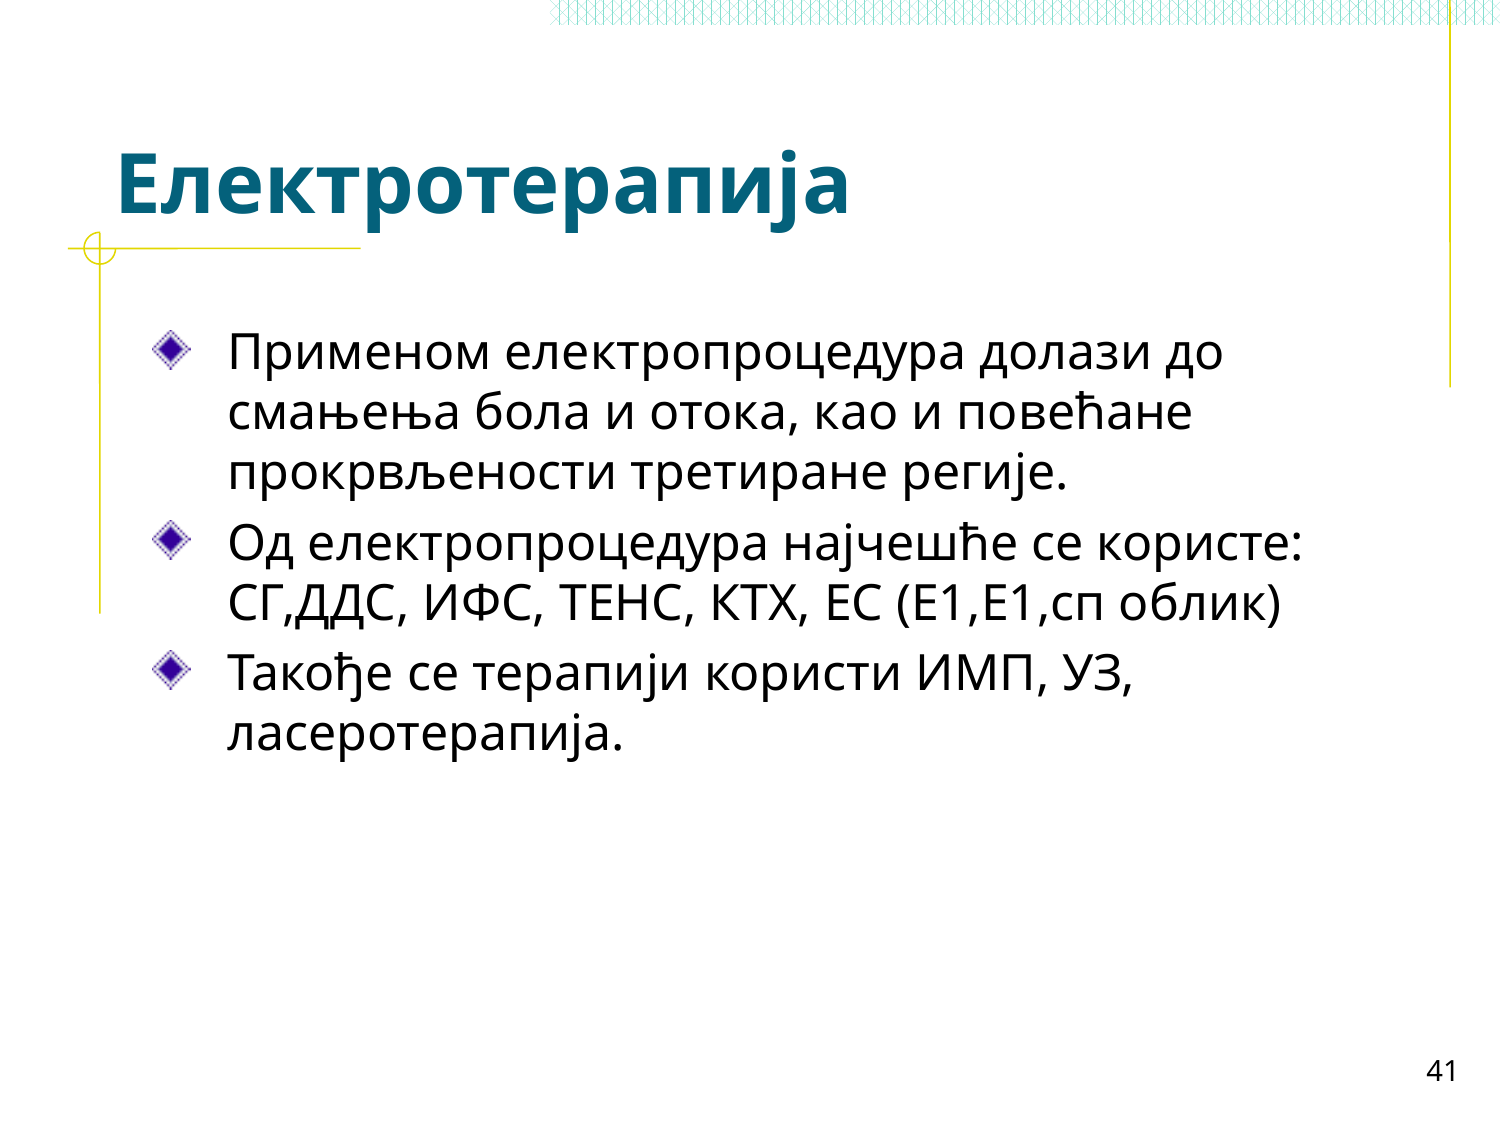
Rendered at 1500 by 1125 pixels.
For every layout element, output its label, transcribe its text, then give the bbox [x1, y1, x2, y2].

list Применом електропроцедура долази до смањења бола и отока, као и повећане прокрвљености третиране регије. Од електропроцедура најчешће се користе: СГ,ДДС, ИФС, ТЕНС, КТХ, ЕС (Е1,Е1,сп облик) Такође се терапији користи ИМП, УЗ, ласеротерапија. [137, 312, 1413, 988]
title Електротерапија [99, 49, 1376, 238]
slide_number 41 [1162, 1025, 1475, 1100]
picture [152, 330, 191, 370]
picture [152, 650, 191, 690]
picture [152, 520, 191, 560]
